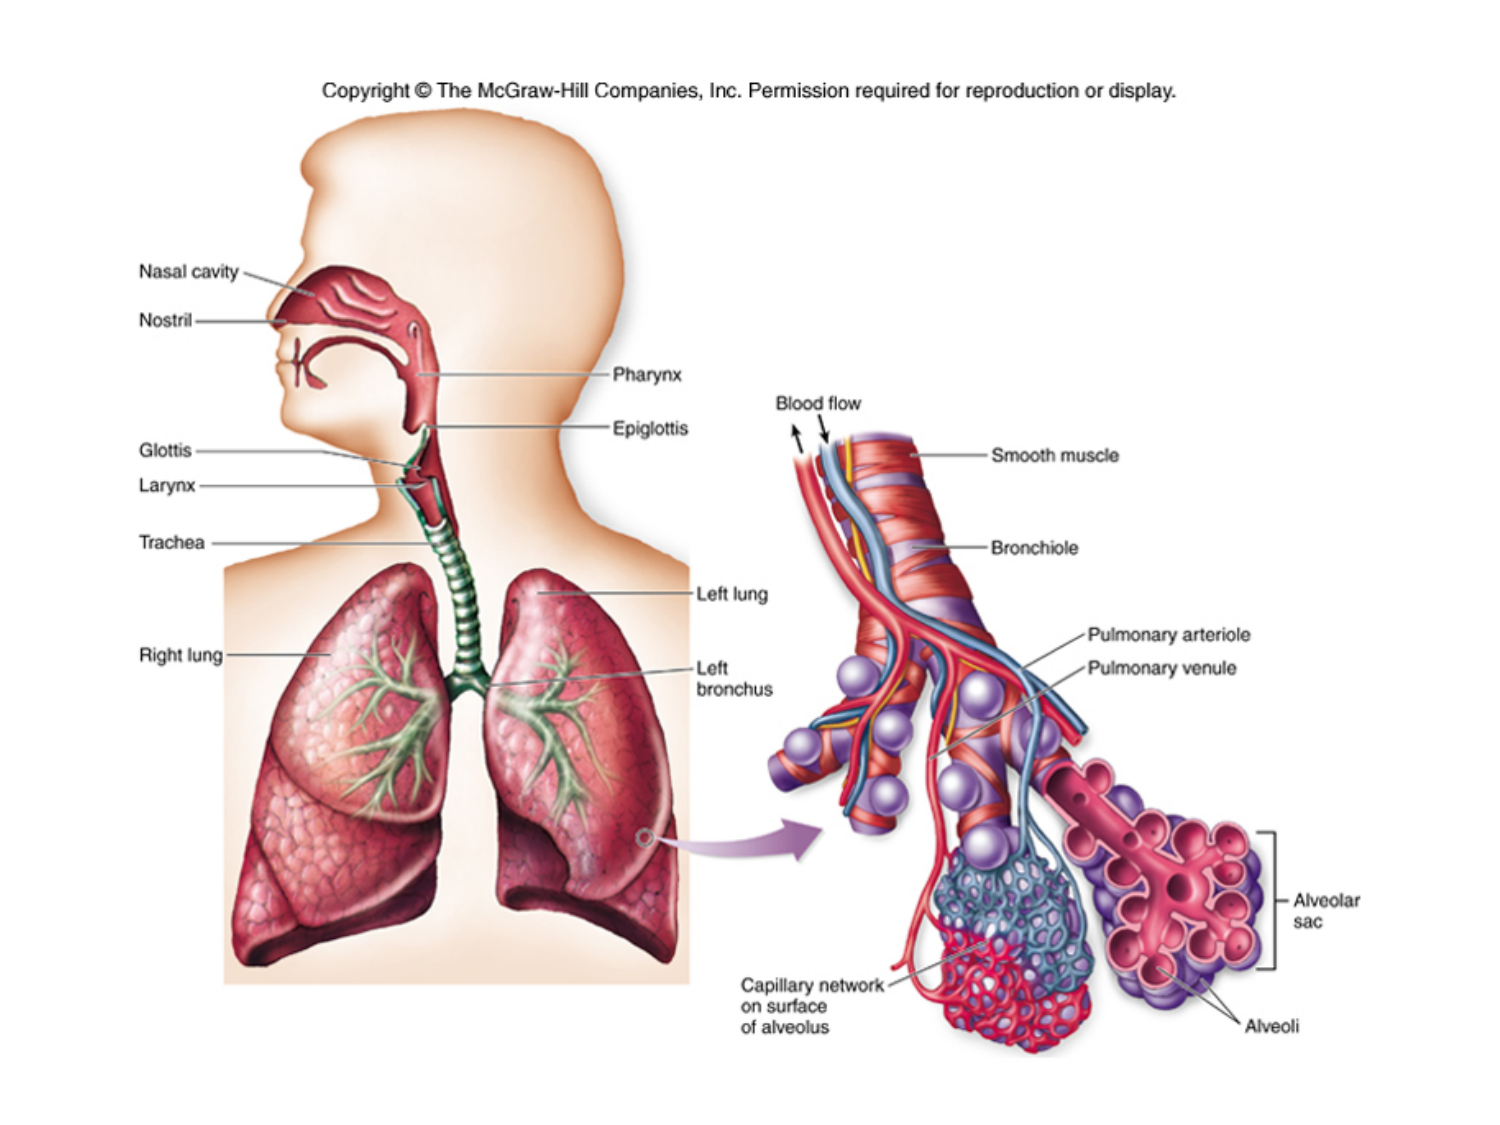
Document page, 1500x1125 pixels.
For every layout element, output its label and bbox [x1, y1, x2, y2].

list [74, 78, 1426, 1063]
